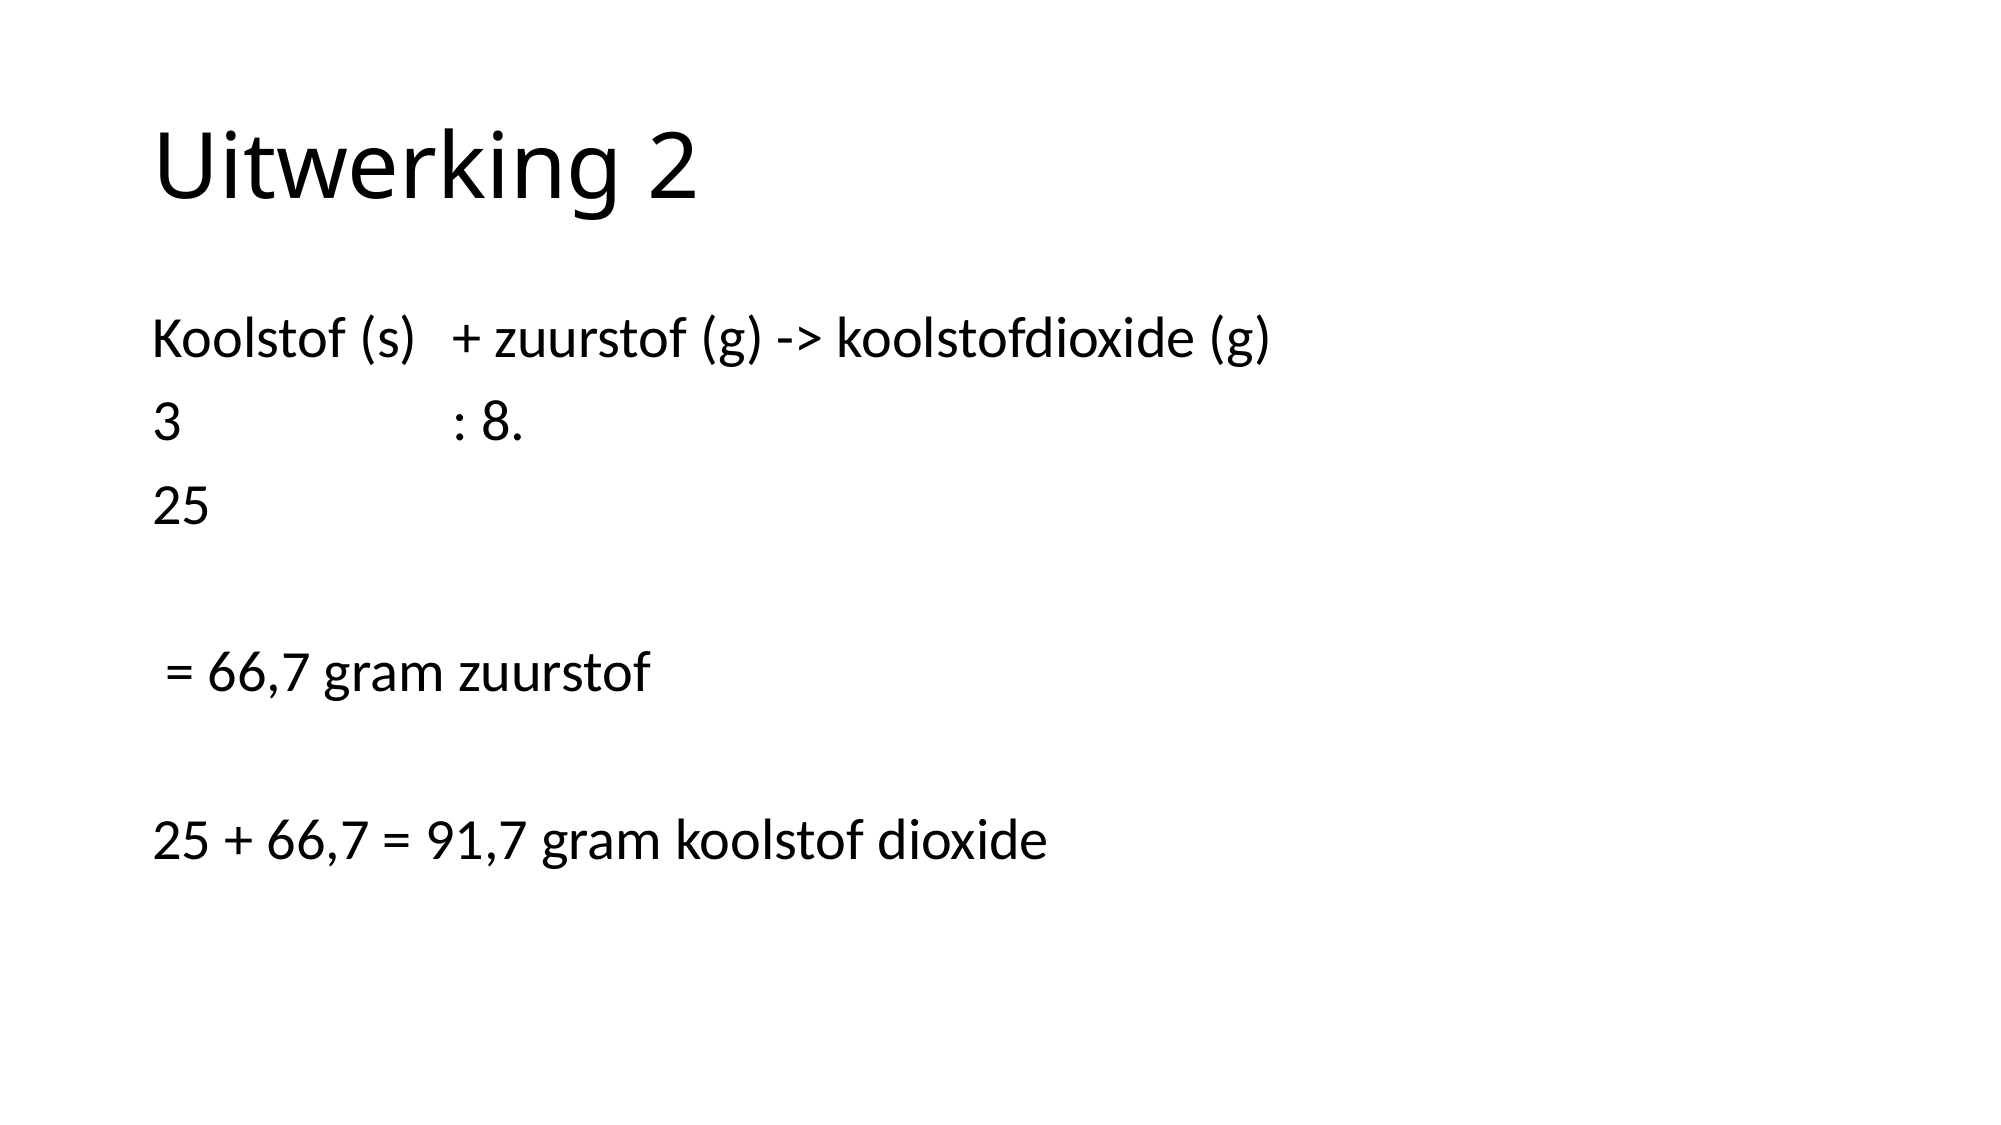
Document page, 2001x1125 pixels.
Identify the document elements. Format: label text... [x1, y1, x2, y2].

title Uitwerking 2 [137, 59, 1863, 278]
